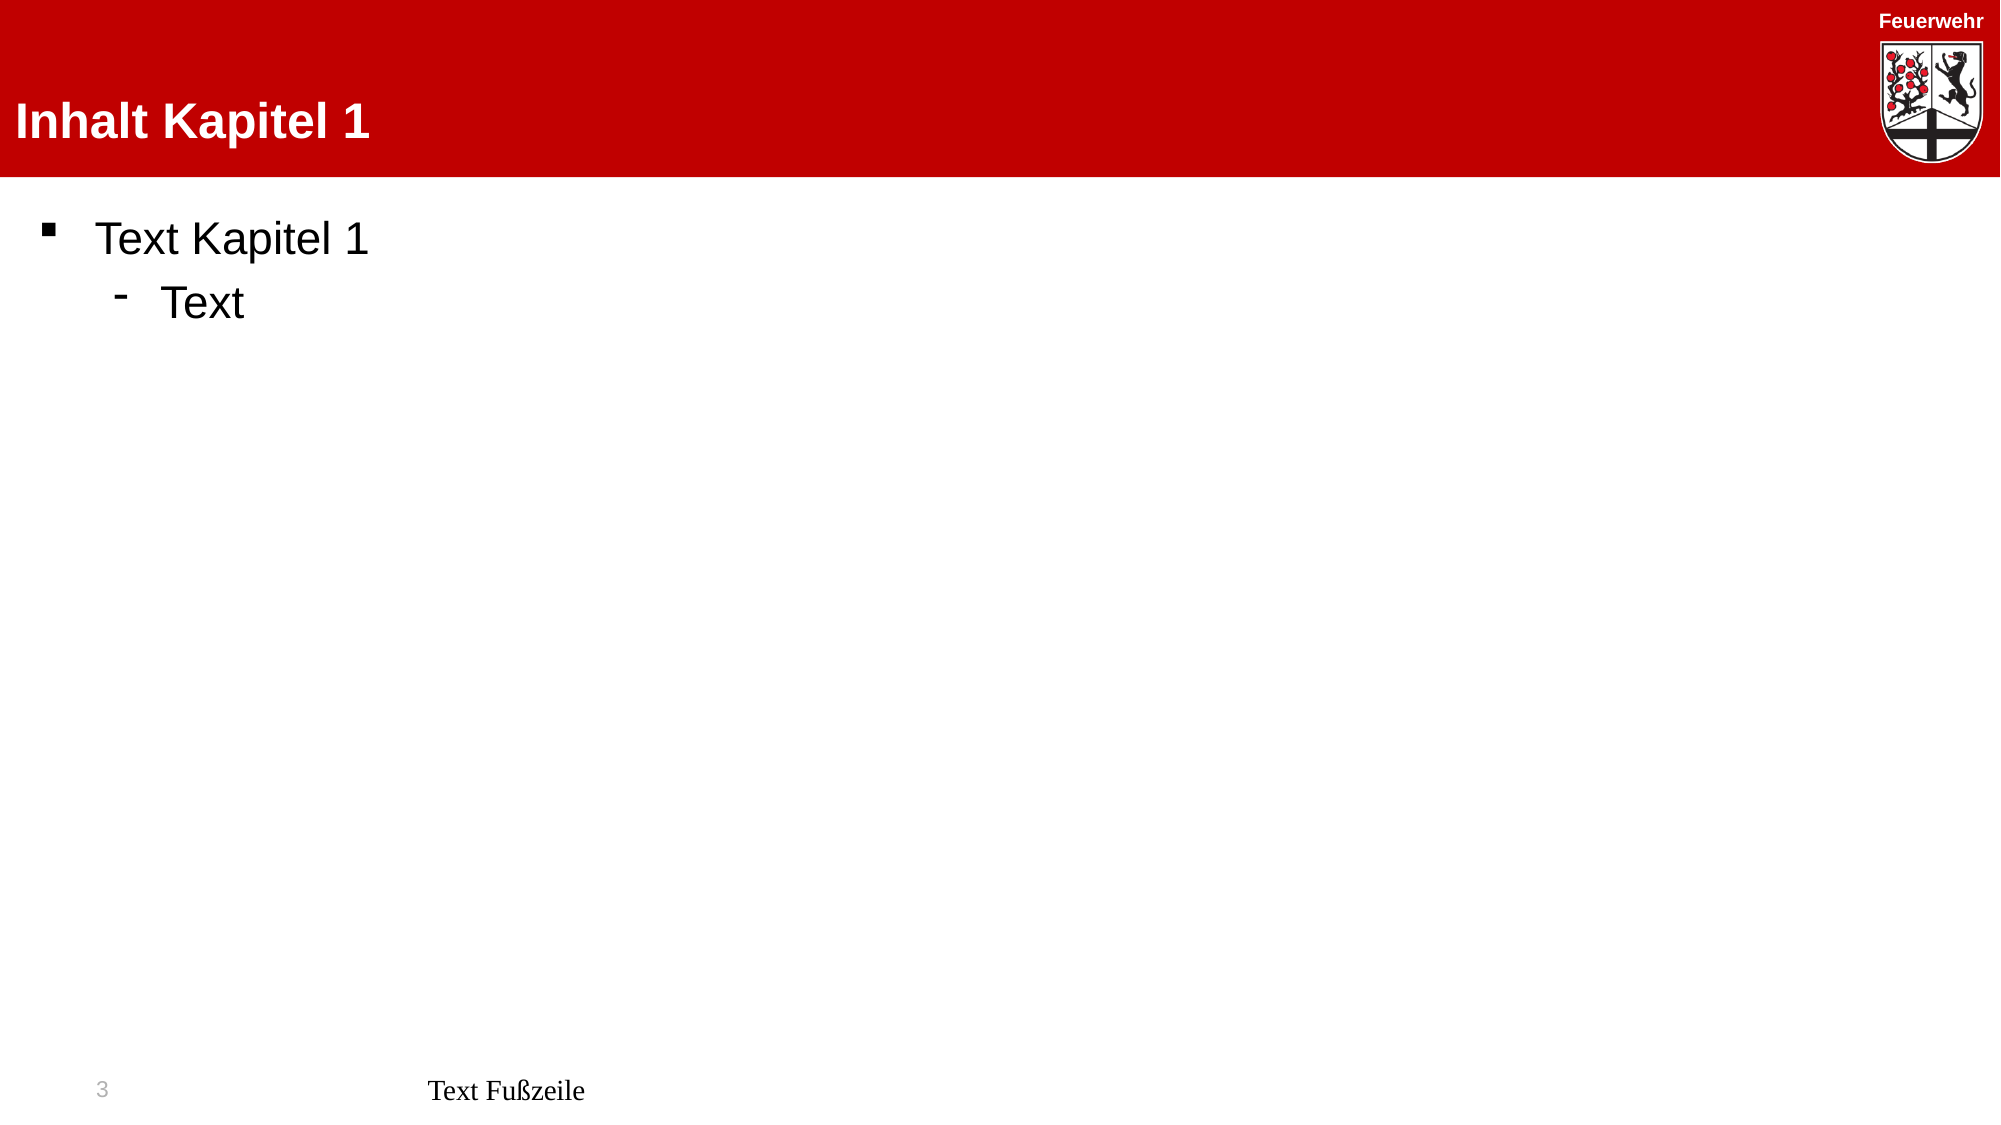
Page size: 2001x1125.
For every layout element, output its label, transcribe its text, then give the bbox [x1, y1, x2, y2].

list Text Kapitel 1 Text [0, 177, 1662, 1052]
slide_number 3 [0, 1052, 124, 1125]
picture [1879, 40, 1984, 164]
footer Text Fußzeile [125, 1052, 888, 1125]
title Inhalt Kapitel 1 [0, 66, 1662, 171]
